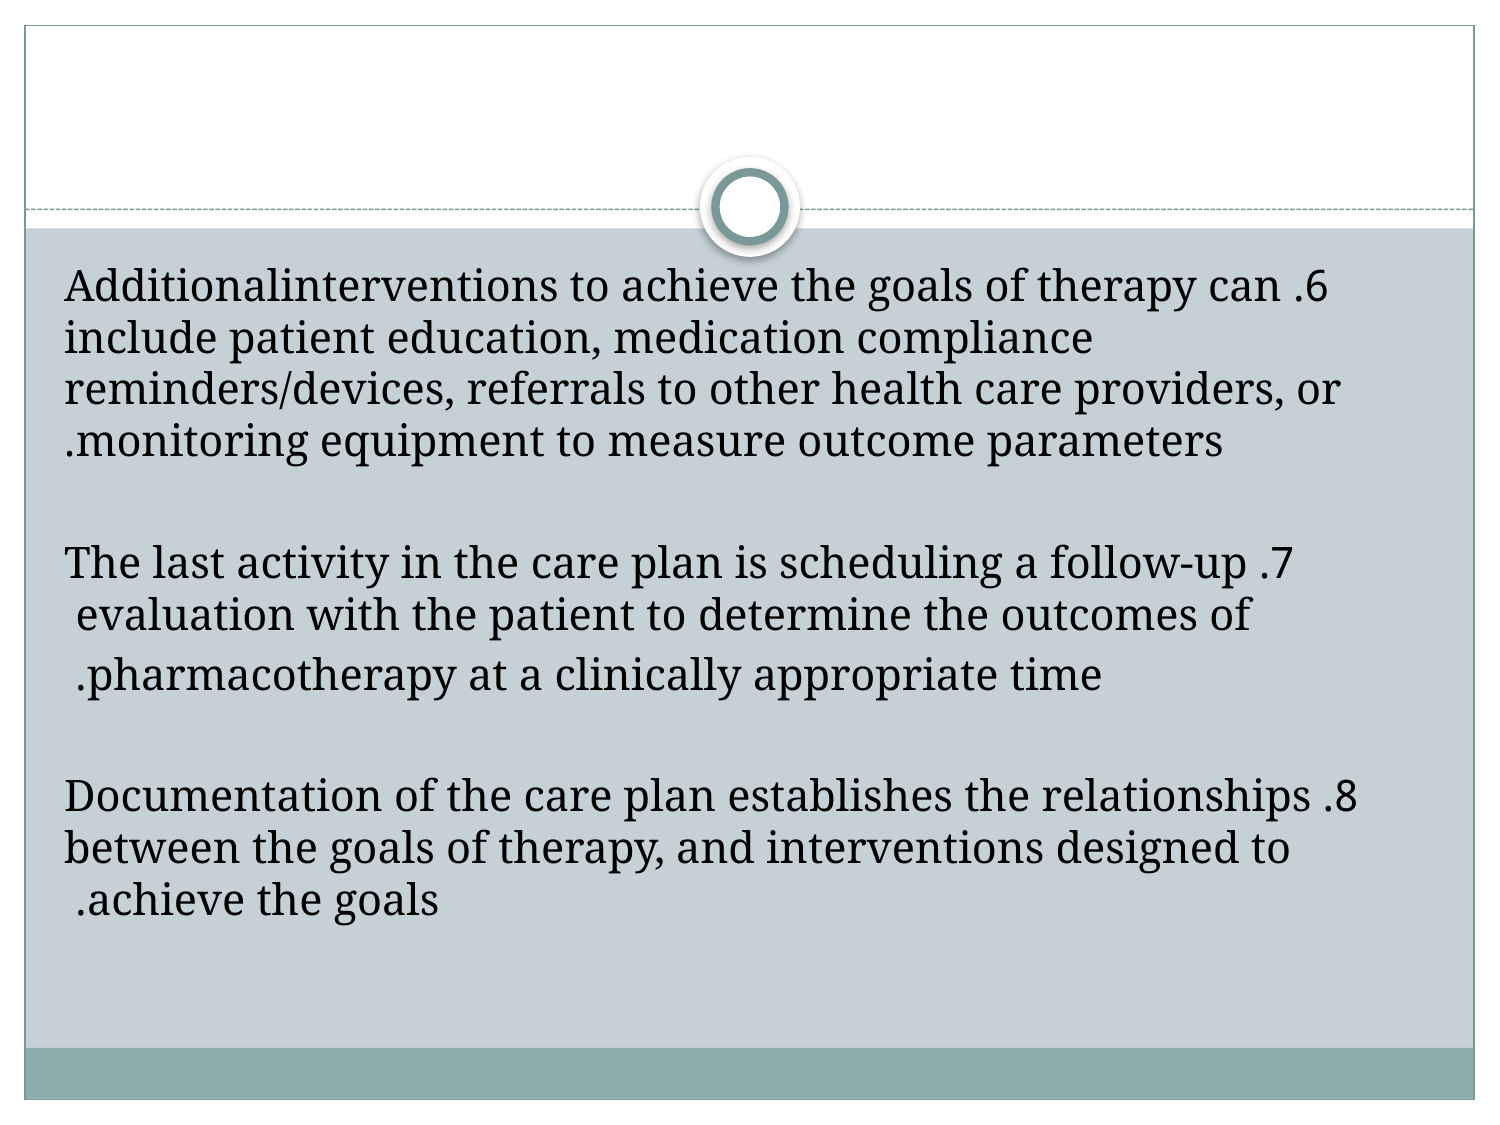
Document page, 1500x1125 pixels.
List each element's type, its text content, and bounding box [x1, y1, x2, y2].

list 6. Additionalinterventions to achieve the goals of therapy can include patient education, medication compliance reminders/devices, referrals to other health care providers, or monitoring equipment to measure outcome parameters. 7. The last activity in the care plan is scheduling a follow-up evaluation with the patient to determine the outcomes of pharmacotherapy at a clinically appropriate time. 8. Documentation of the care plan establishes the relationships between the goals of therapy, and interventions designed to achieve the goals. [49, 250, 1445, 1001]
